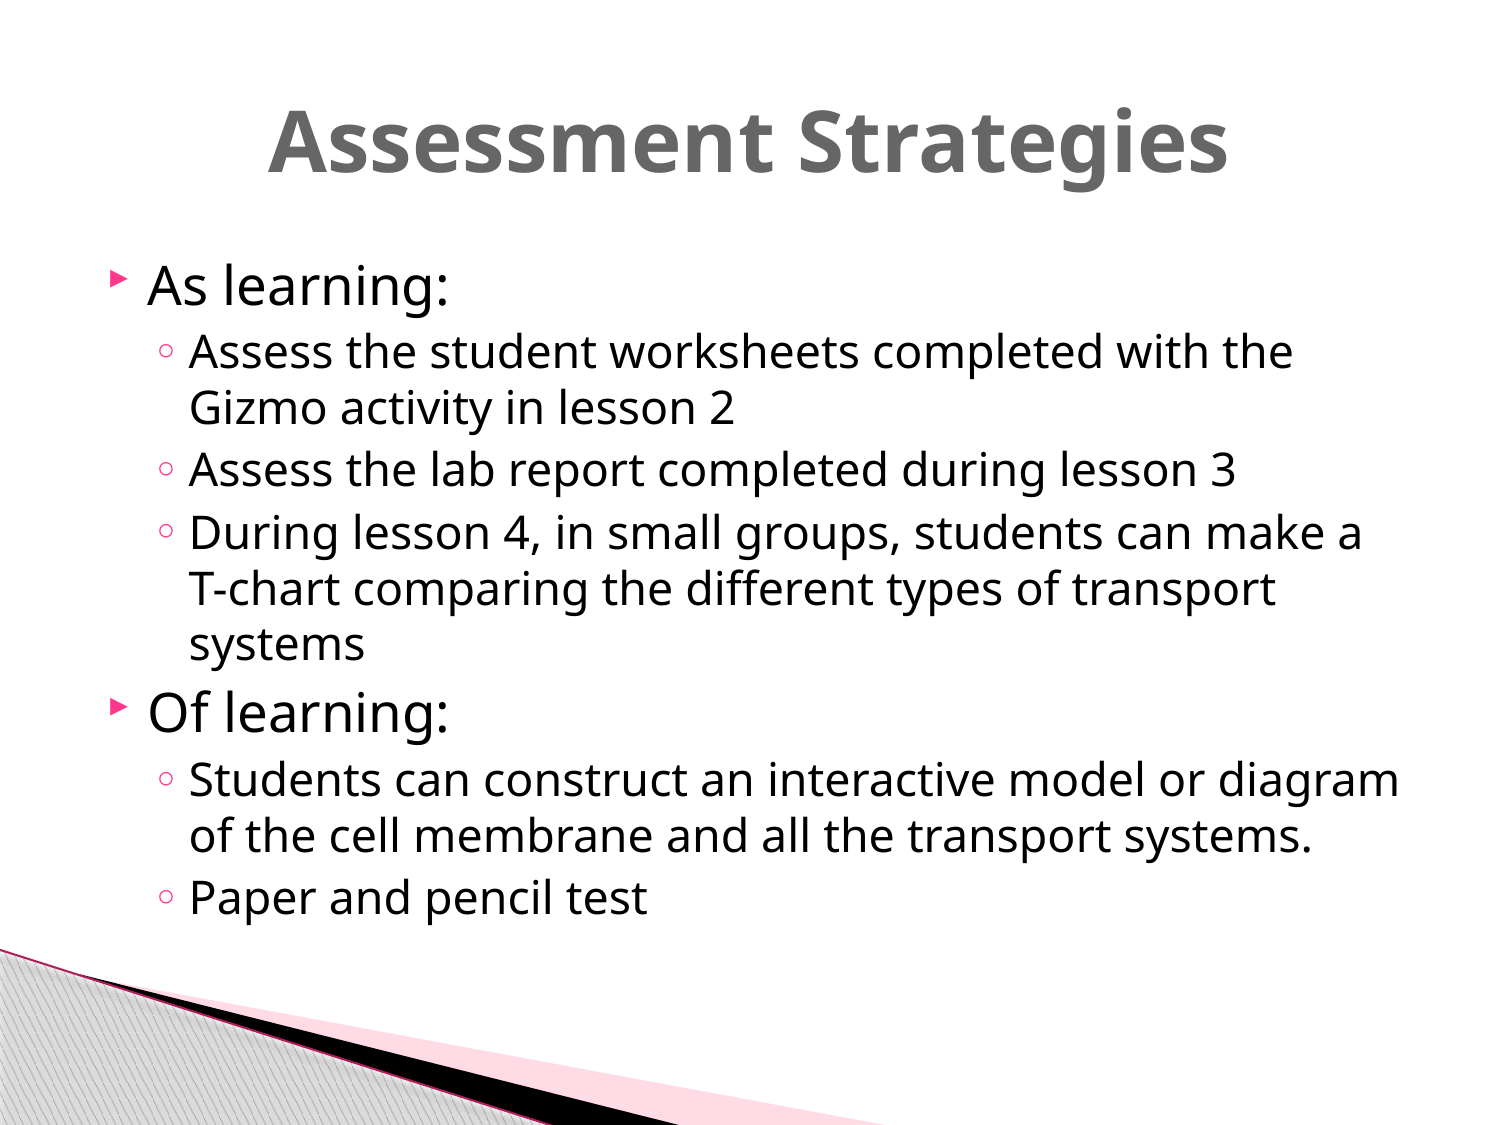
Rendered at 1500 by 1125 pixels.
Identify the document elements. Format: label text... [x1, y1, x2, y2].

title Assessment Strategies [75, 45, 1425, 233]
list As learning: Assess the student worksheets completed with the Gizmo activity in lesson 2 Assess the lab report completed during lesson 3 During lesson 4, in small groups, students can make a T-chart comparing the different types of transport systems Of learning: Students can construct an interactive model or diagram of the cell membrane and all the transport systems. Paper and pencil test [75, 243, 1425, 986]
